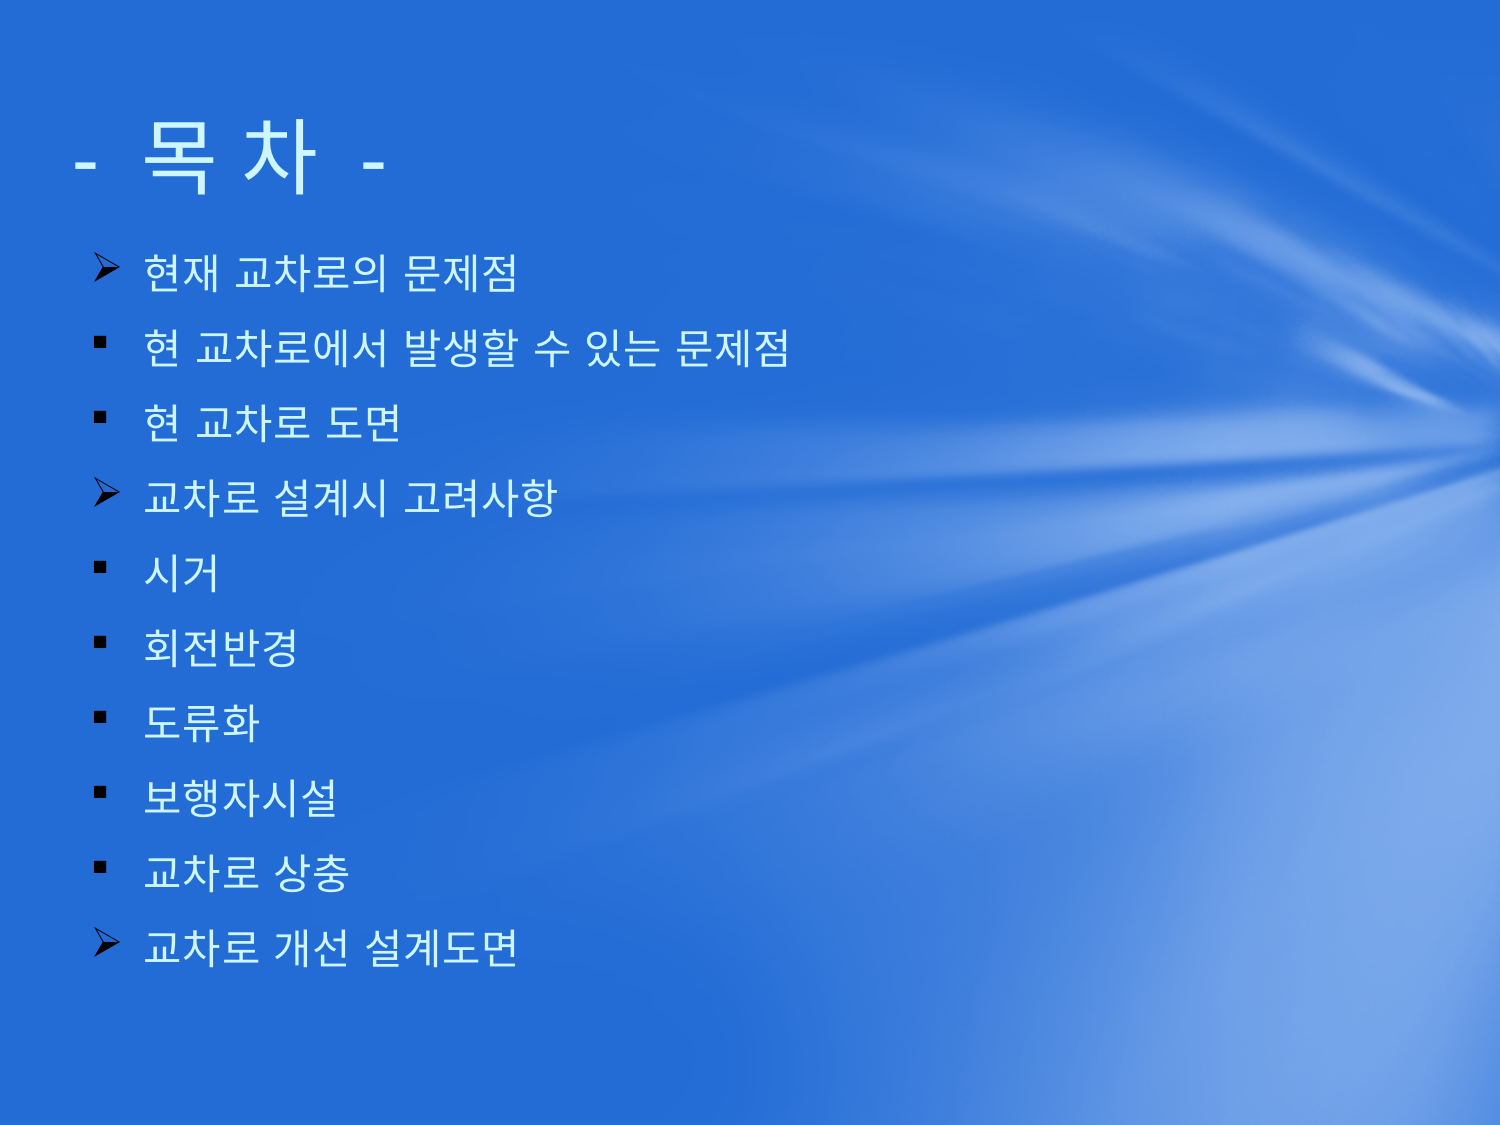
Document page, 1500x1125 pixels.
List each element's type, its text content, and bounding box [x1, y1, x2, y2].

title - 목 차 - [57, 37, 1318, 213]
list 현재 교차로의 문제점 현 교차로에서 발생할 수 있는 문제점 현 교차로 도면 교차로 설계시 고려사항 시거 회전반경 도류화 보행자시설 교차로 상충 교차로 개선 설계도면 [57, 240, 1318, 1016]
